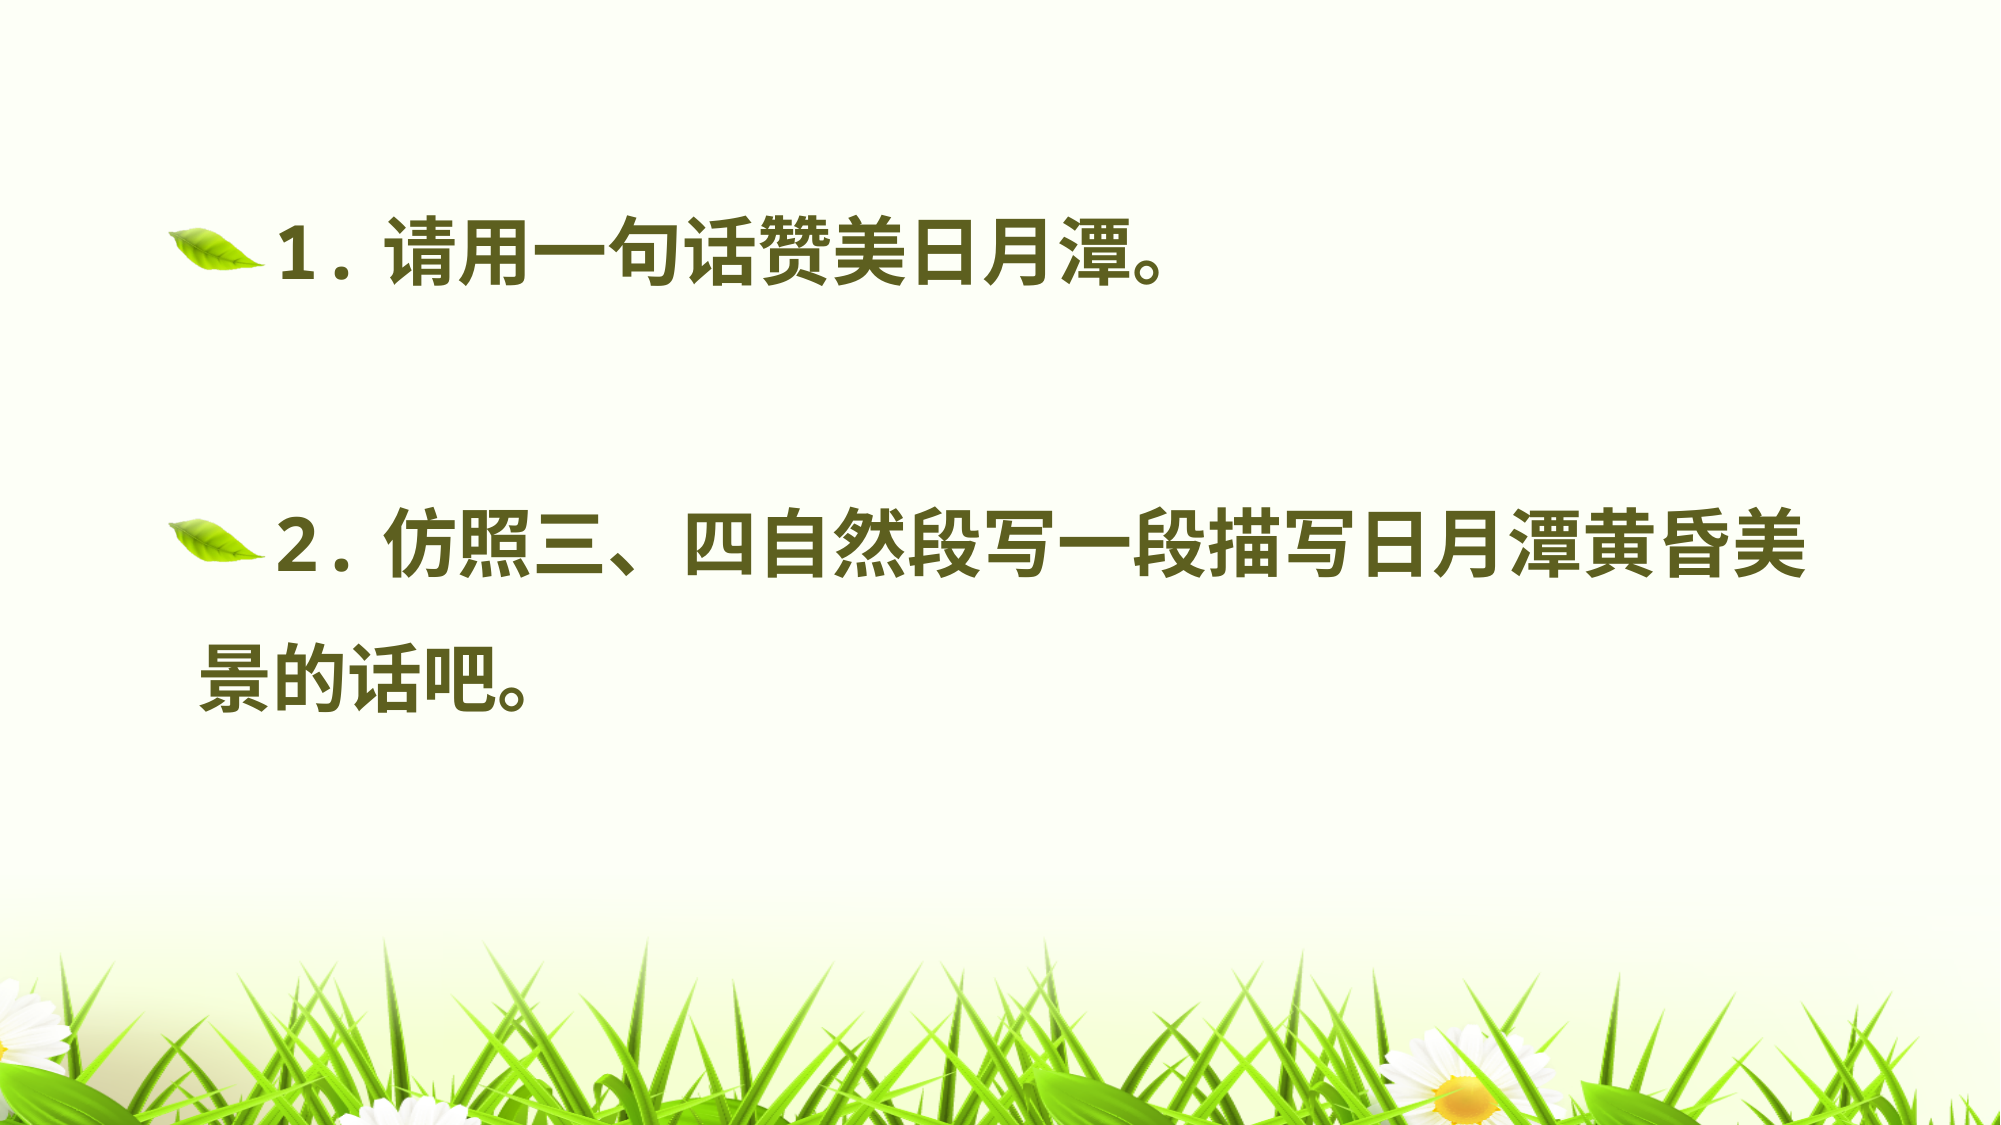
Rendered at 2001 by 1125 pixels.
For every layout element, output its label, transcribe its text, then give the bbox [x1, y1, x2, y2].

picture [0, 1029, 2000, 1125]
picture [159, 514, 275, 568]
text_box 2.仿照三、四自然段写一段描写日月潭黄昏美景的话吧。 [144, 443, 1870, 891]
list 1.请用一句话赞美日月潭。 [144, 152, 1870, 427]
picture [159, 223, 275, 276]
